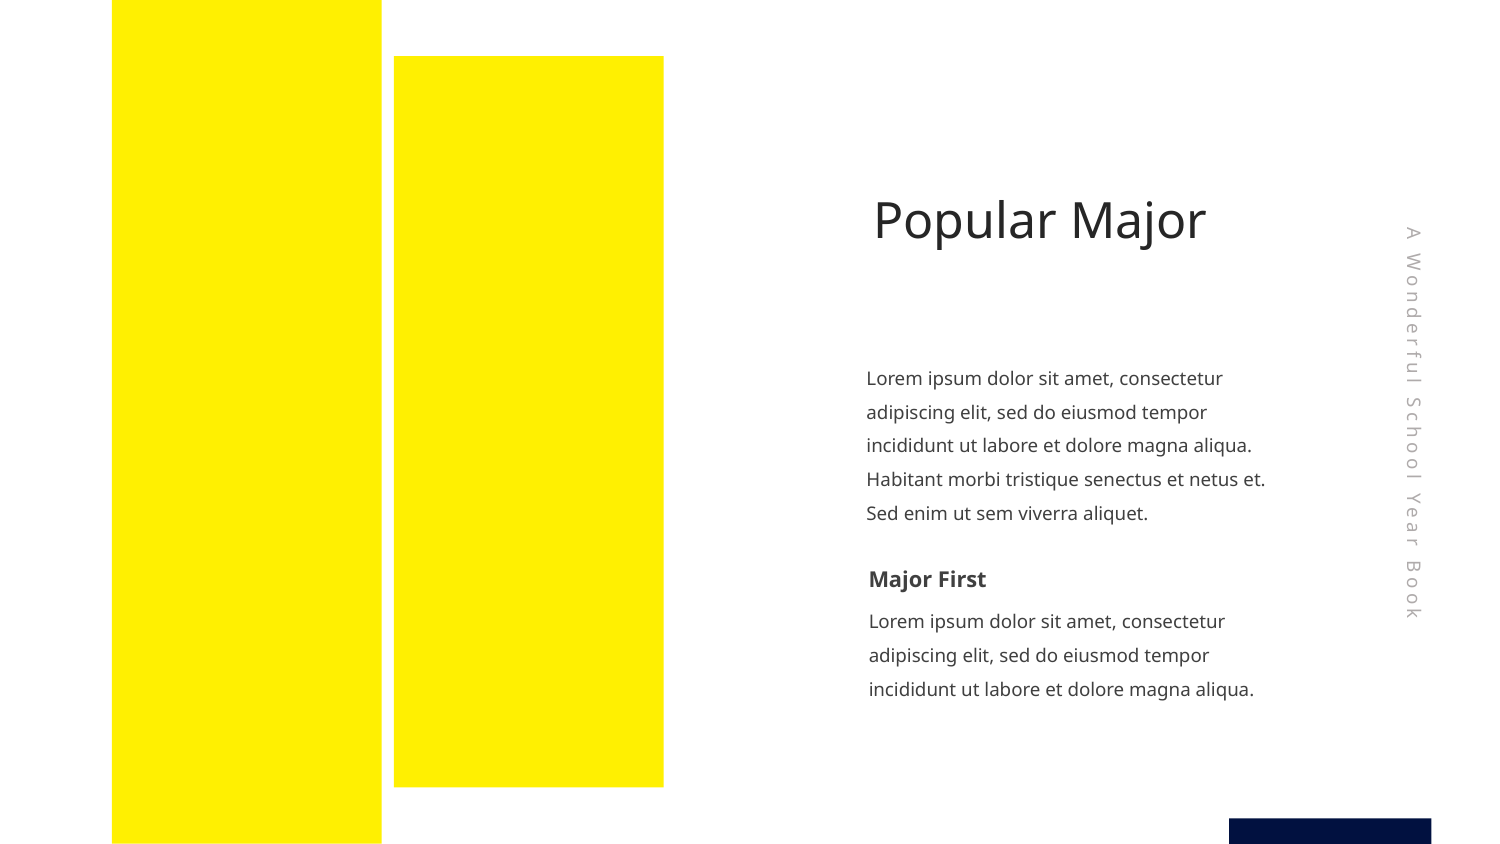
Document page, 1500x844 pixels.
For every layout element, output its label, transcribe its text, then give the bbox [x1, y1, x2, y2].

text_box Lorem ipsum dolor sit amet, consectetur adipiscing elit, sed do eiusmod tempor incididunt ut labore et dolore magna aliqua. [853, 591, 1312, 708]
text_box [1228, 817, 1432, 844]
picture [111, 0, 664, 844]
text_box Lorem ipsum dolor sit amet, consectetur adipiscing elit, sed do eiusmod tempor incididunt ut labore et dolore magna aliqua. Habitant morbi tristique senectus et netus et. Sed enim ut sem viverra aliquet. [851, 348, 1284, 532]
text_box Popular Major [858, 180, 1223, 256]
text_box Major First [853, 544, 1209, 599]
text_box A Wonderful School Year Book [1396, 212, 1434, 634]
